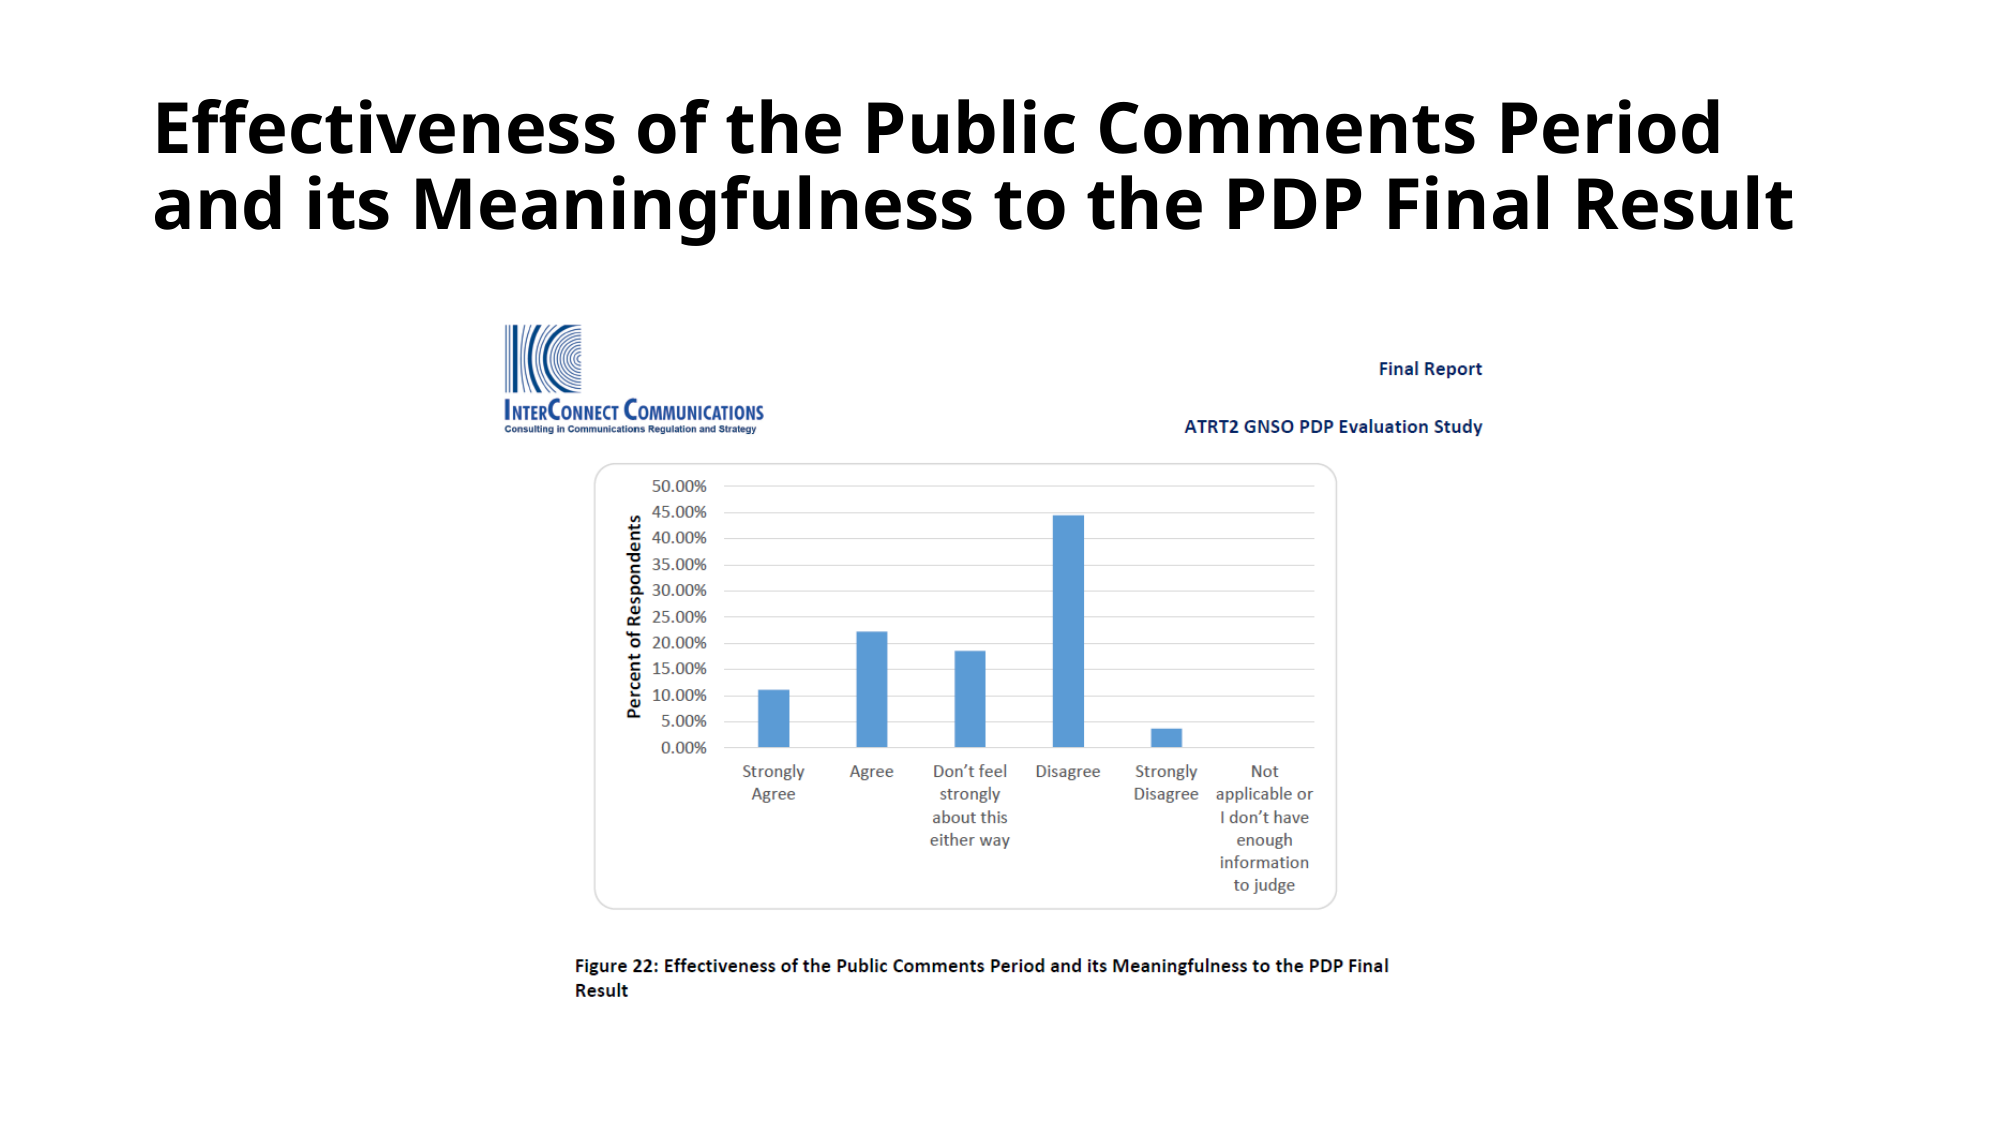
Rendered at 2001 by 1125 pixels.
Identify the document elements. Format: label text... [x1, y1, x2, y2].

title Effectiveness of the Public Comments Period and its Meaningfulness to the PDP Final Result [137, 59, 1863, 278]
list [482, 299, 1518, 1014]
